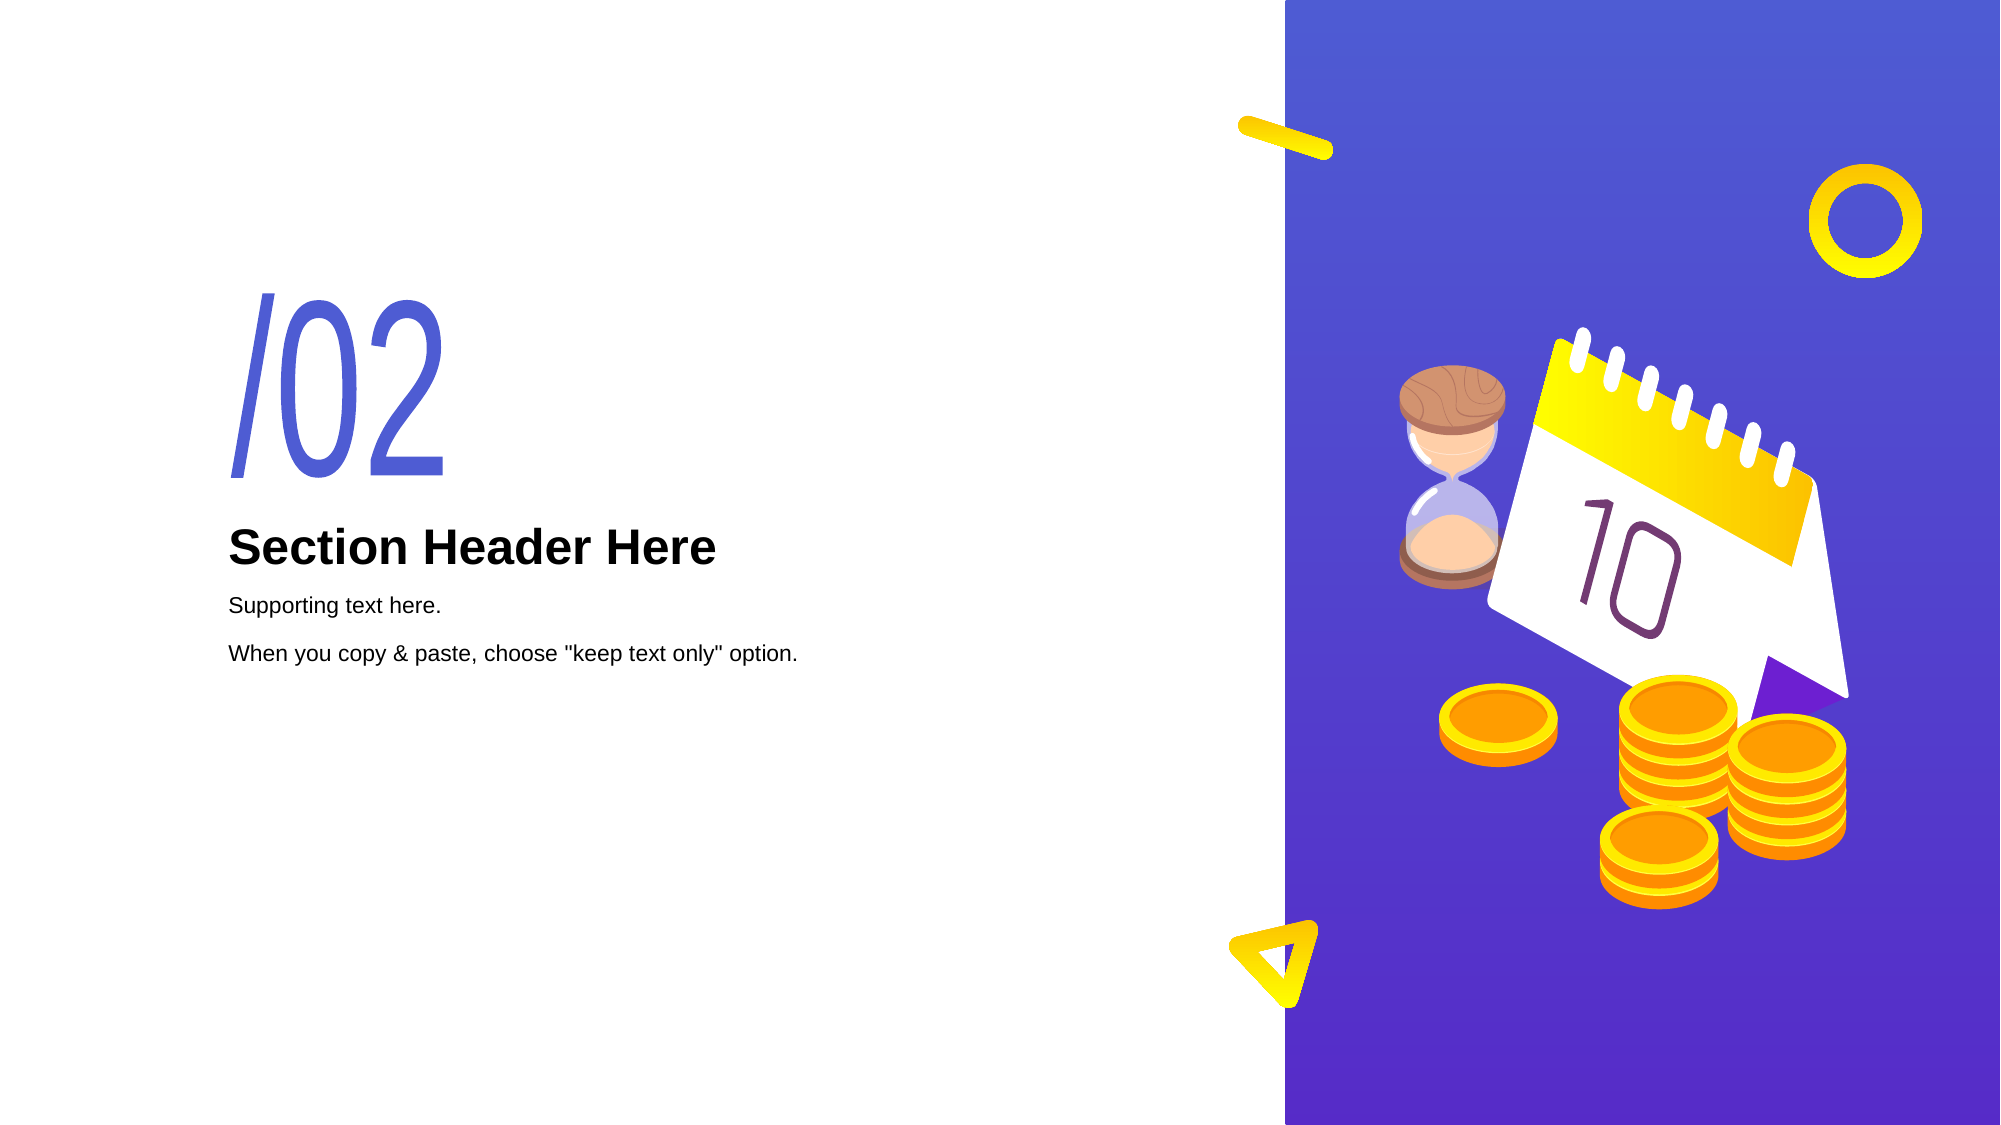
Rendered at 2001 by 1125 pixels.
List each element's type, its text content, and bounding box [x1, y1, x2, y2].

title Section Header Here [213, 436, 1103, 582]
list Supporting text here. When you copy & paste, choose "keep text only" option. [213, 582, 1103, 750]
